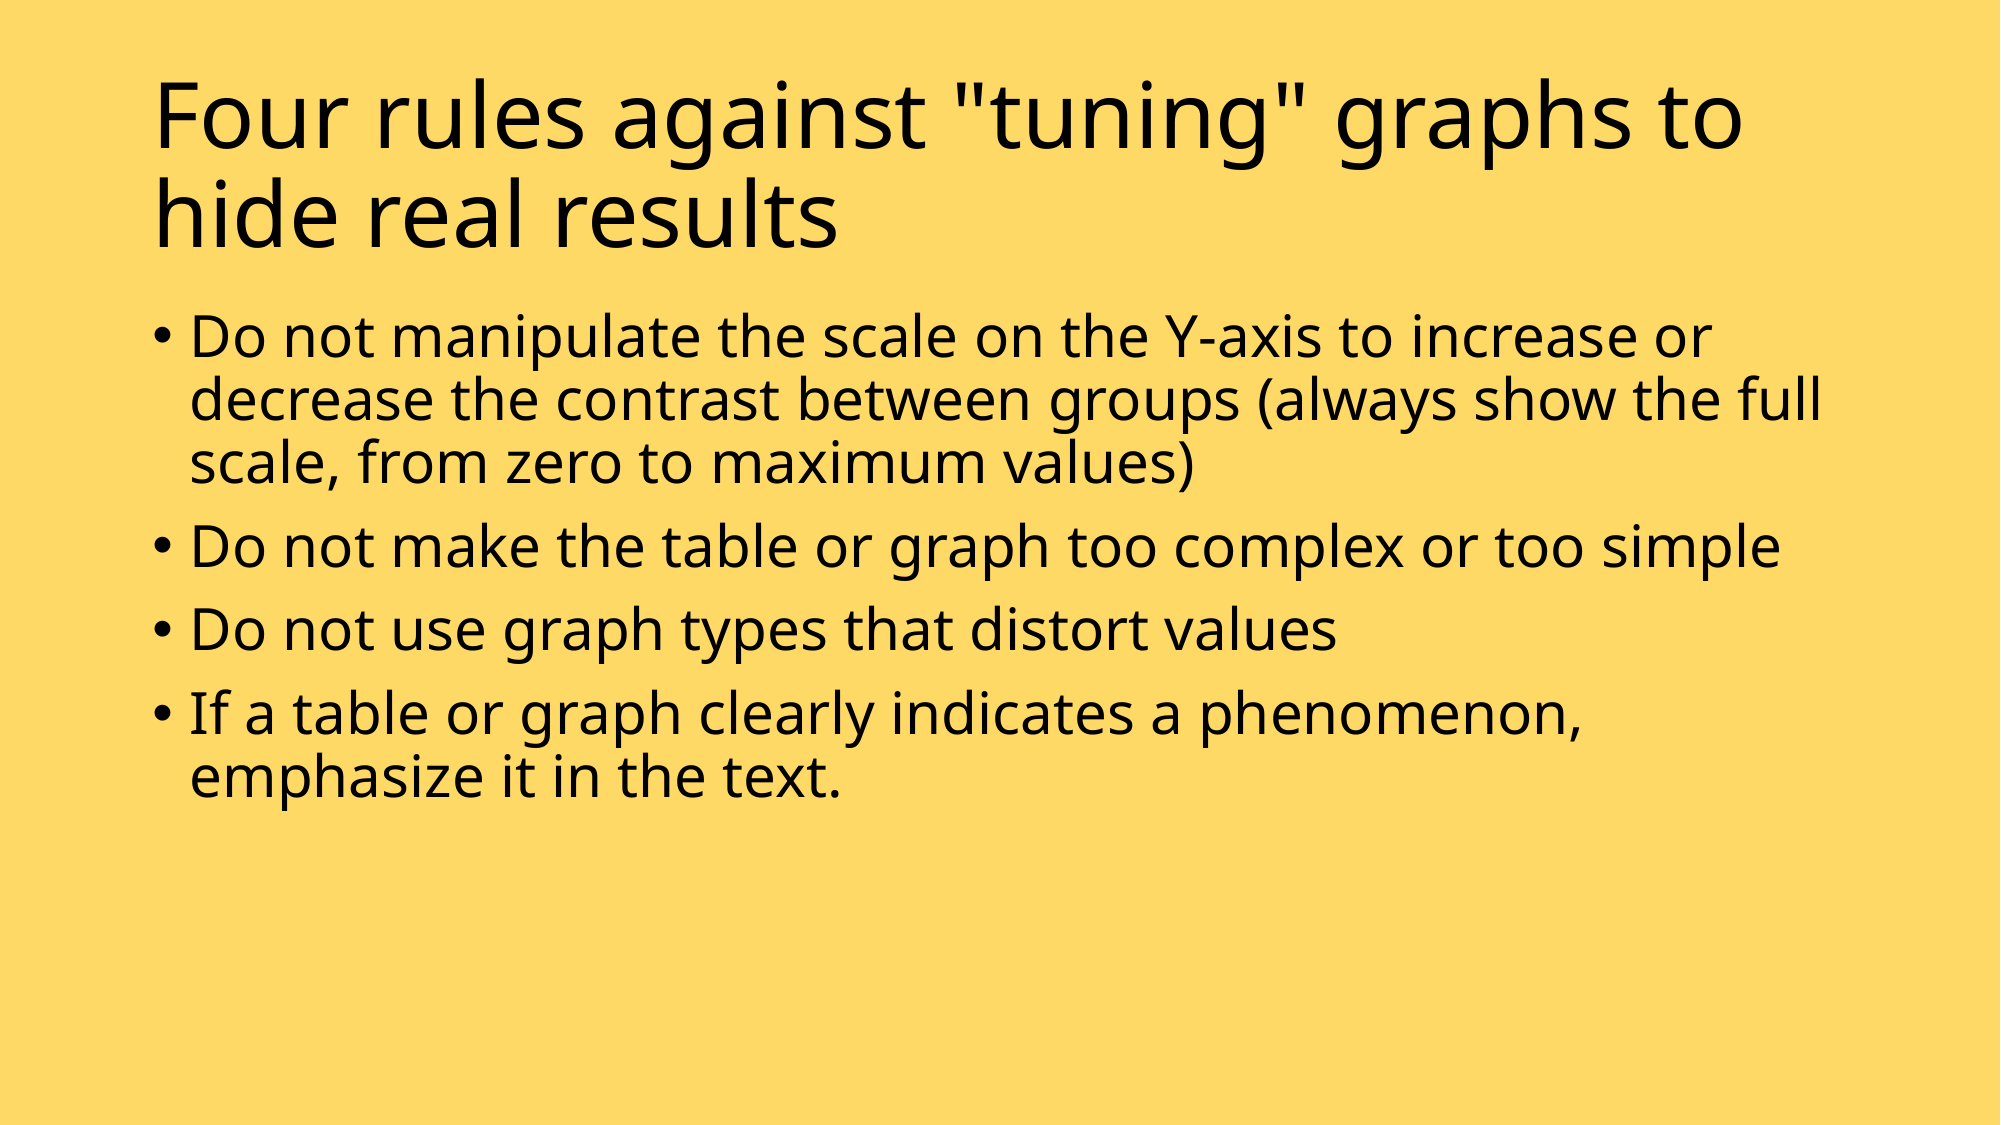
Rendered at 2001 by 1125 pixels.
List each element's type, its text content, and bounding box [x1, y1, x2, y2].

title Four rules against "tuning" graphs to hide real results [137, 59, 1863, 278]
list Do not manipulate the scale on the Y-axis to increase or decrease the contrast between groups (always show the full scale, from zero to maximum values) Do not make the table or graph too complex or too simple Do not use graph types that distort values If a table or graph clearly indicates a phenomenon, emphasize it in the text. [137, 299, 1863, 1014]
